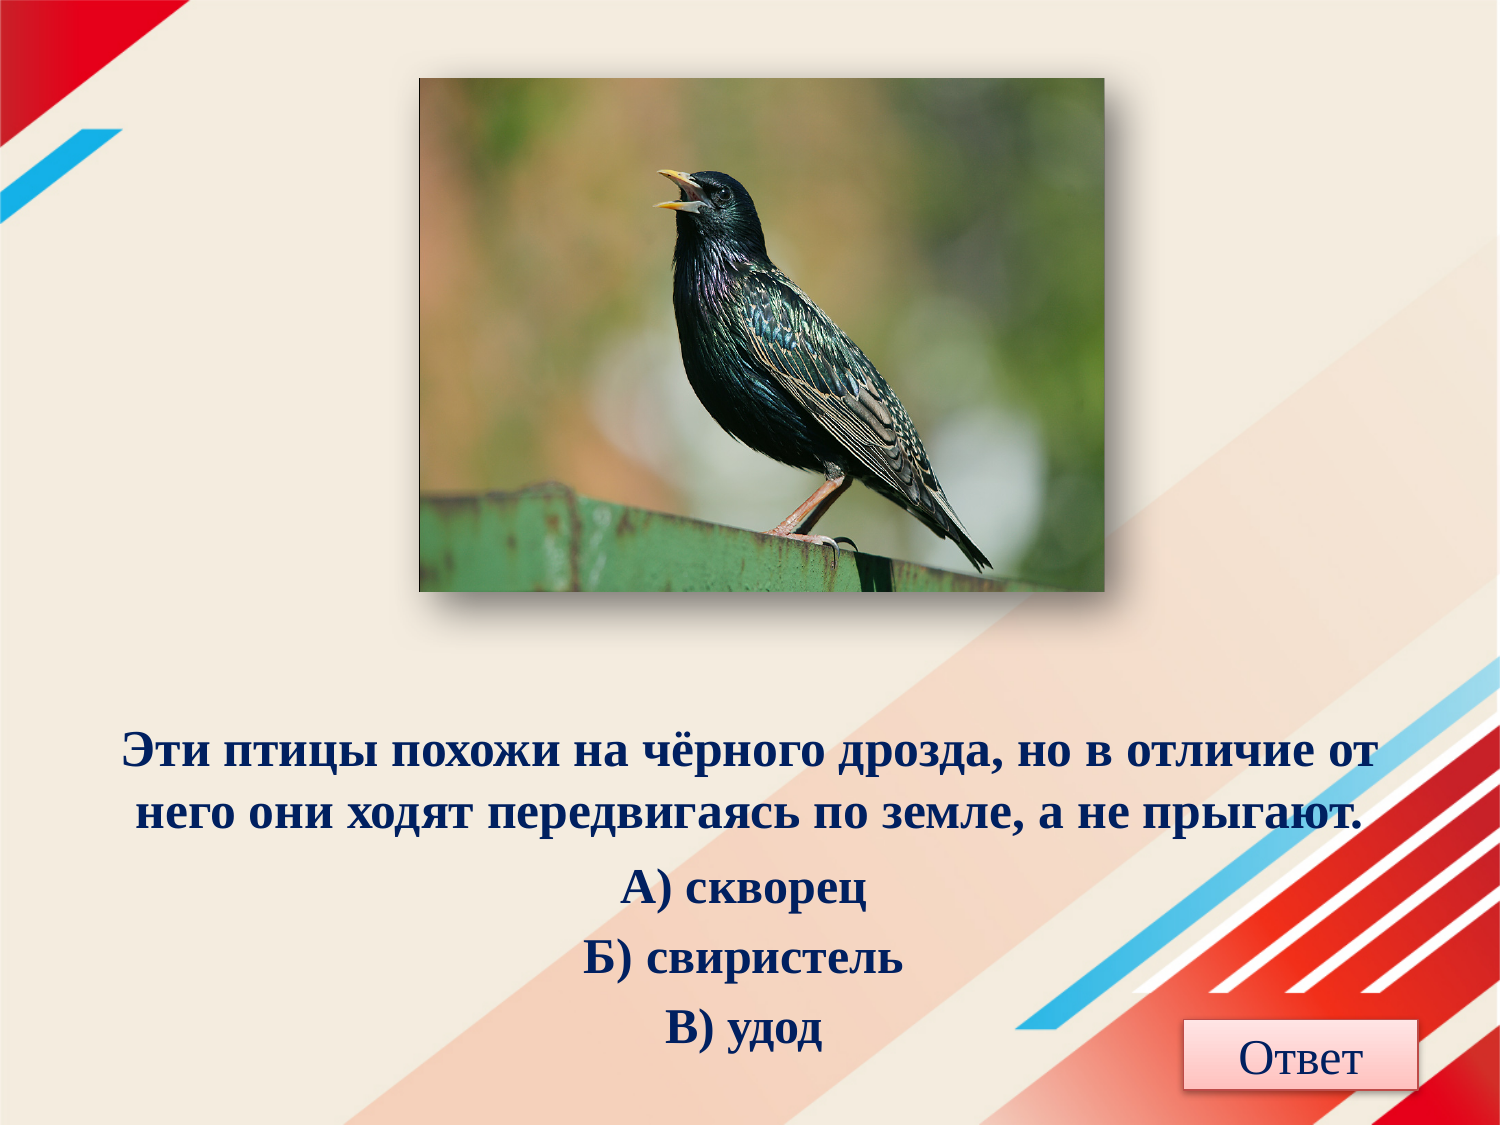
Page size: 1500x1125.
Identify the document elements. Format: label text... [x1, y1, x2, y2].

picture [0, 0, 1500, 1125]
list А) скворец Б) свиристель В) удод [294, 846, 1194, 1083]
text_box Ответ [1183, 1019, 1419, 1091]
title Эти птицы похожи на чёрного дрозда, но в отличие от него они ходят передвигаясь по земле, а не прыгают. [100, 612, 1400, 846]
